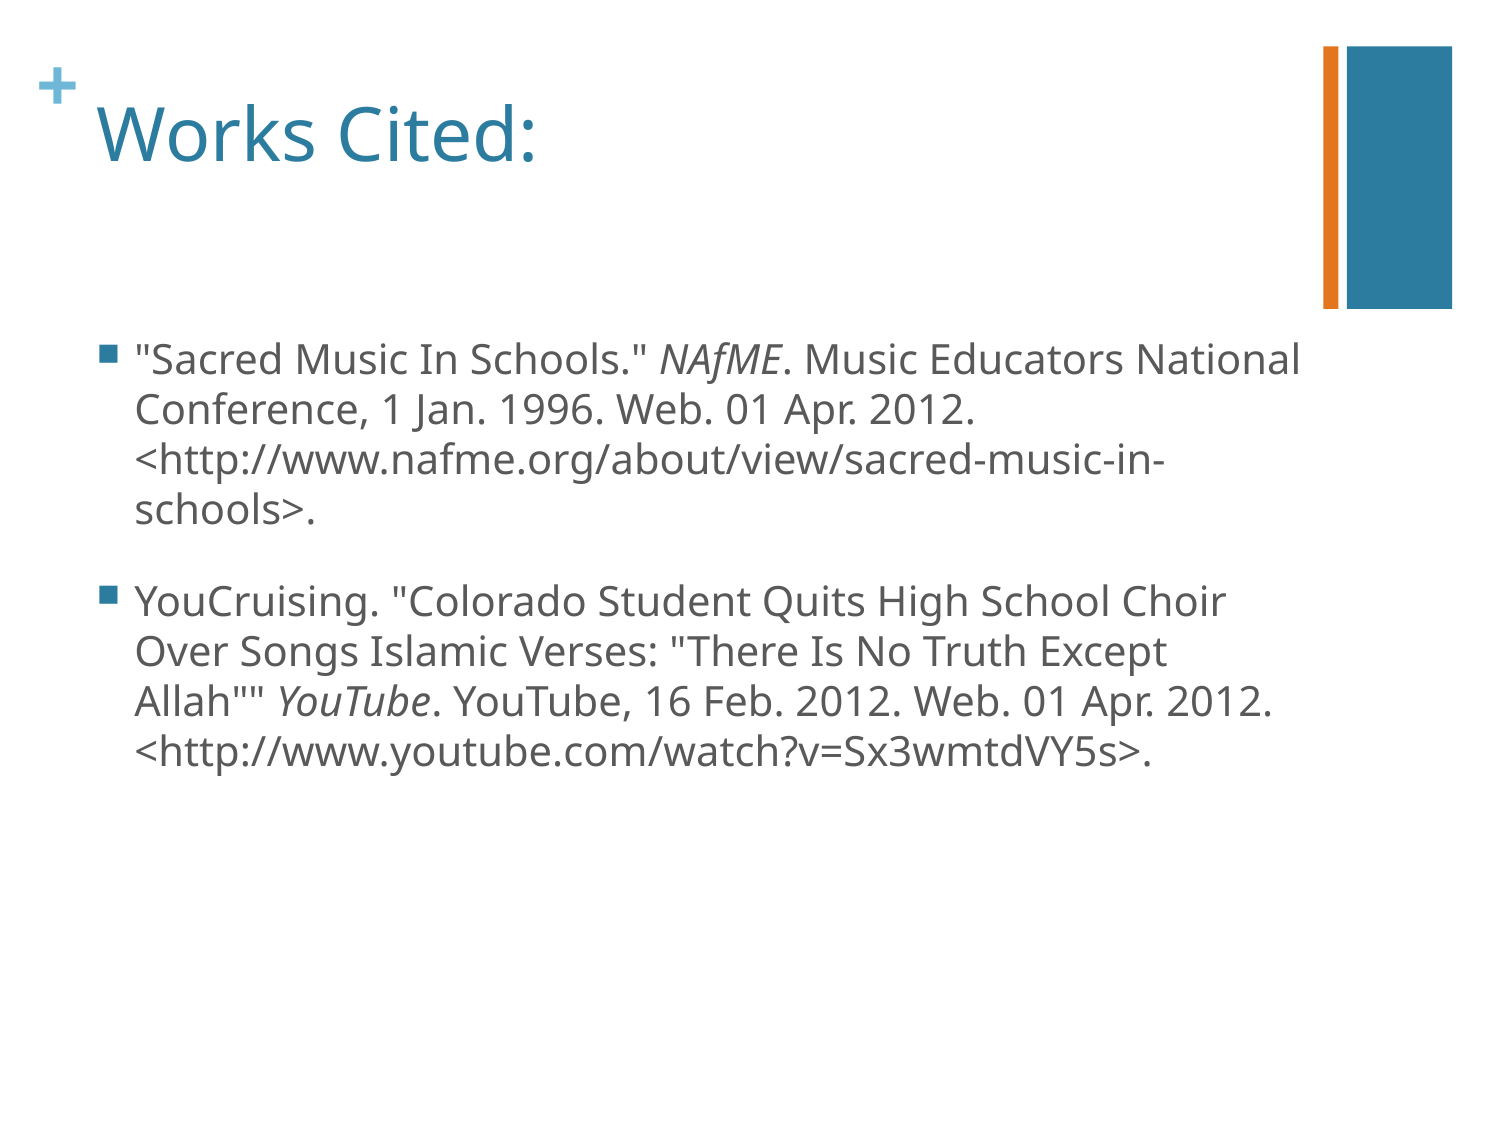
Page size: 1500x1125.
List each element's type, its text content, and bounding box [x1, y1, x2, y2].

title Works Cited: [81, 79, 1322, 263]
list "Sacred Music In Schools." NAfME. Music Educators National Conference, 1 Jan. 1996. Web. 01 Apr. 2012. <http://www.nafme.org/about/view/sacred-music-in-schools>. YouCruising. "Colorado Student Quits High School Choir Over Songs Islamic Verses: "There Is No Truth Except Allah"" YouTube. YouTube, 16 Feb. 2012. Web. 01 Apr. 2012. <http://www.youtube.com/watch?v=Sx3wmtdVY5s>. [81, 324, 1322, 1005]
